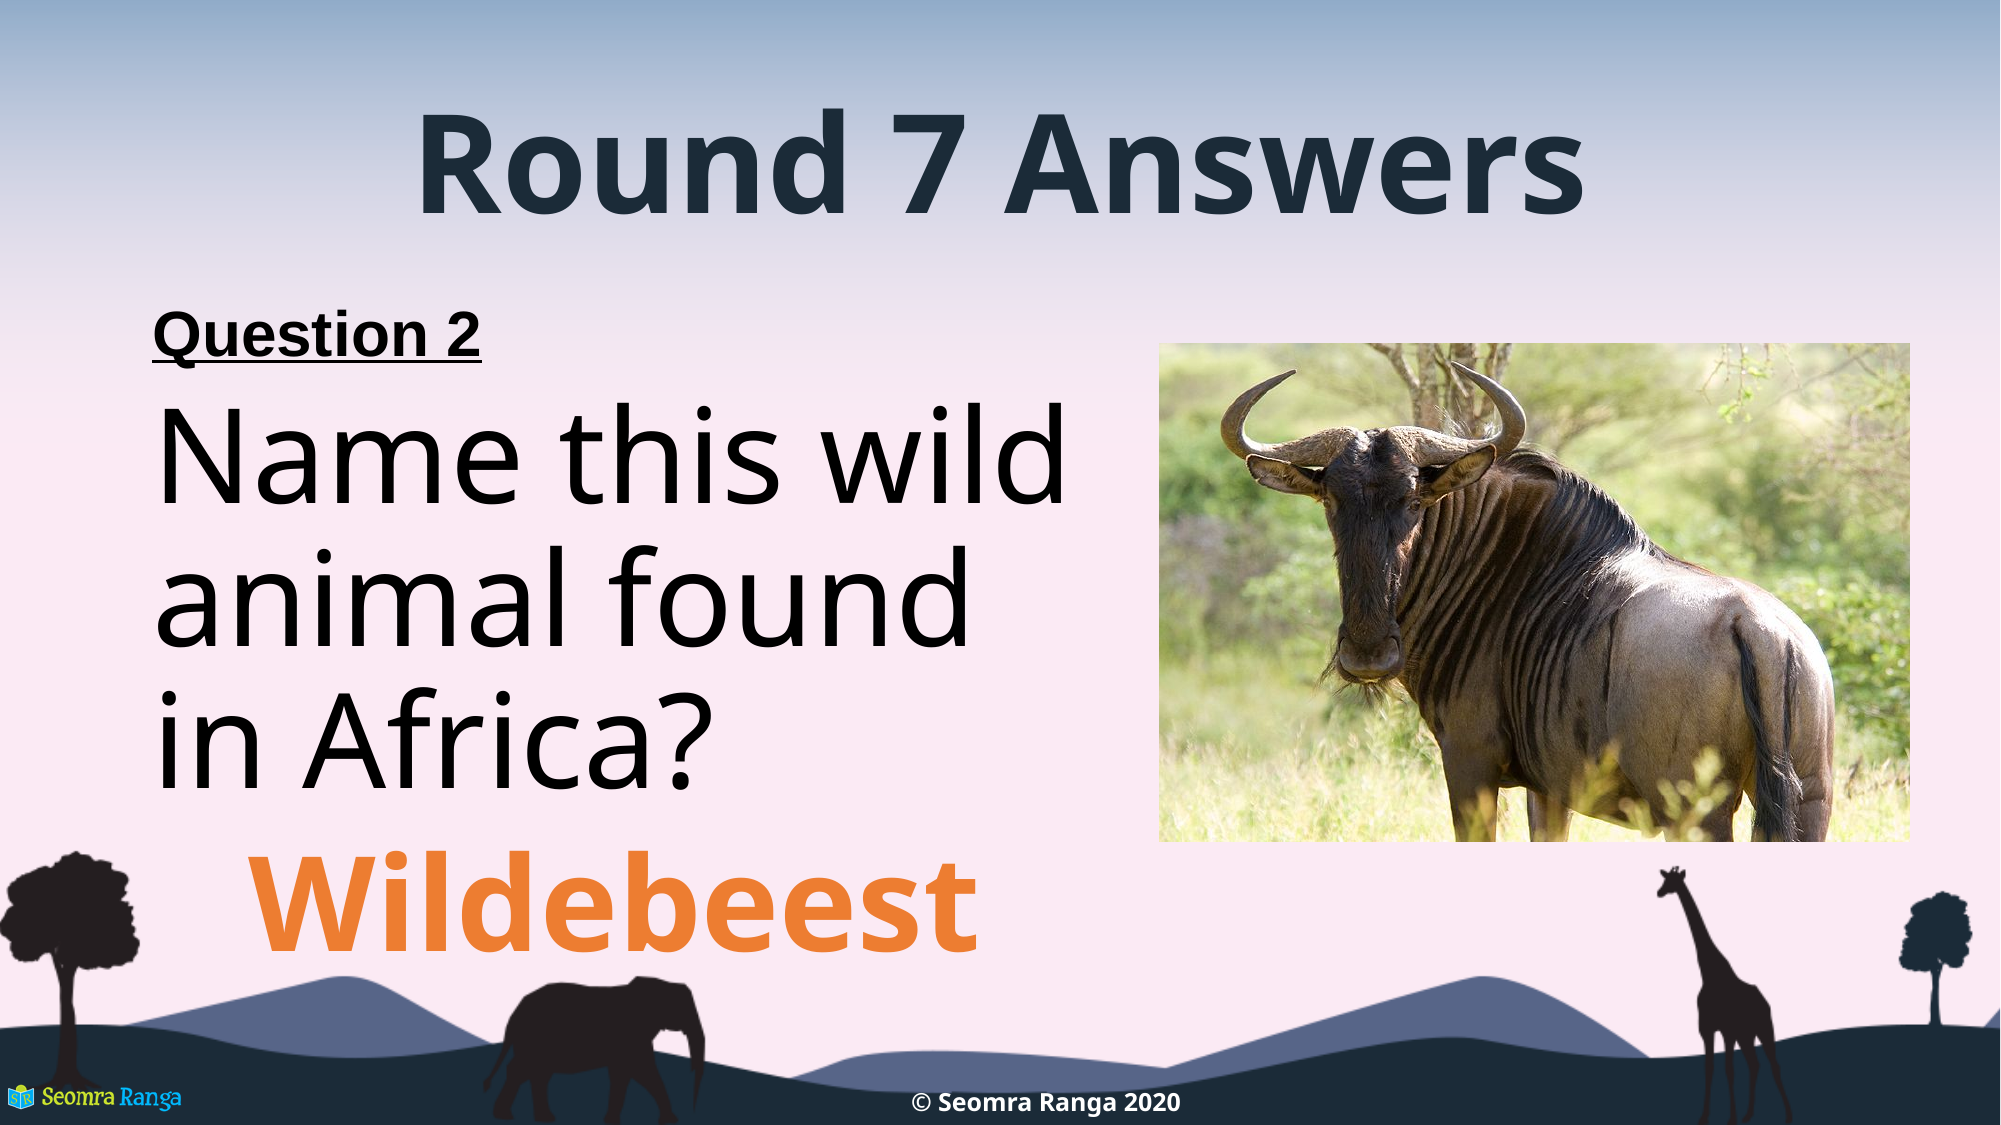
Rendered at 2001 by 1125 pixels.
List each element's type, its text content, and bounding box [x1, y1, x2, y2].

title Round 7 Answers [137, 59, 1863, 278]
picture [0, 0, 2001, 1125]
text_box © Seomra Ranga 2020 www.seomraranga.com [762, 1079, 1330, 1125]
list Question 2 Name this wild animal found in Africa? Wildebeest [137, 293, 1093, 1014]
